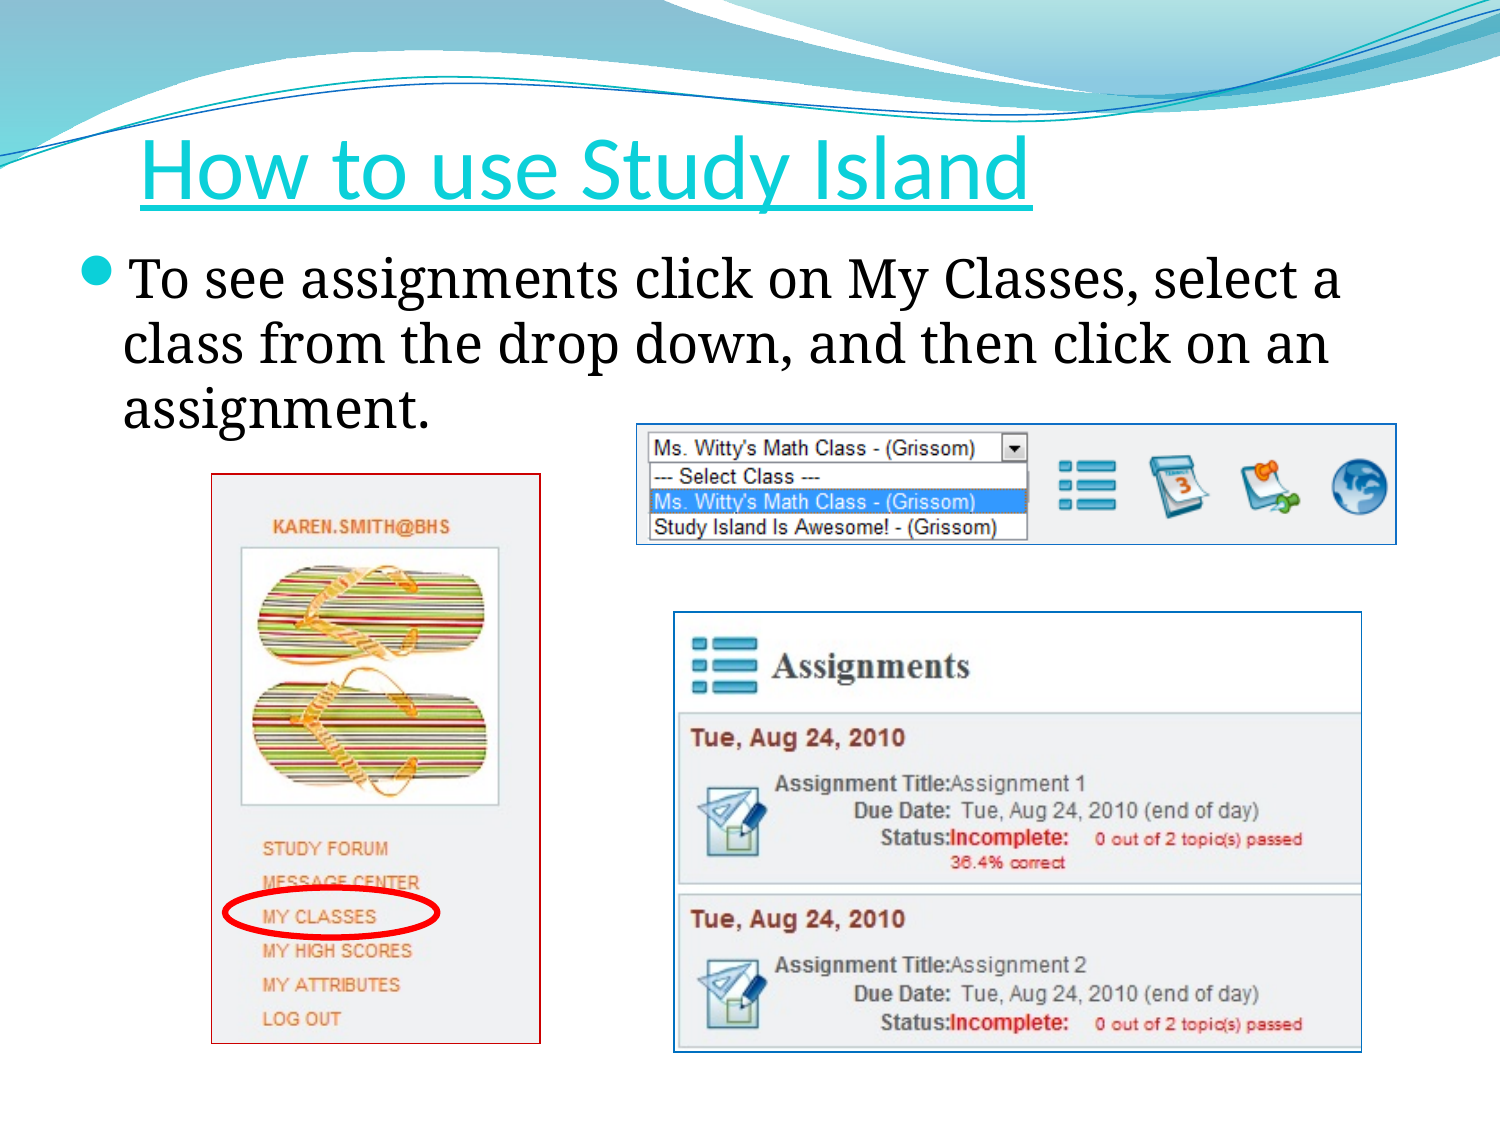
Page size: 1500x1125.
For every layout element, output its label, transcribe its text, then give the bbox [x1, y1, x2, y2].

picture [674, 612, 1362, 1052]
text_box How to use Study Island? [124, 87, 1475, 275]
picture [637, 424, 1396, 544]
picture [212, 474, 540, 1044]
text_box To see assignments click on My Classes, select a class from the drop down, and then click on an assignment. [62, 237, 1463, 395]
